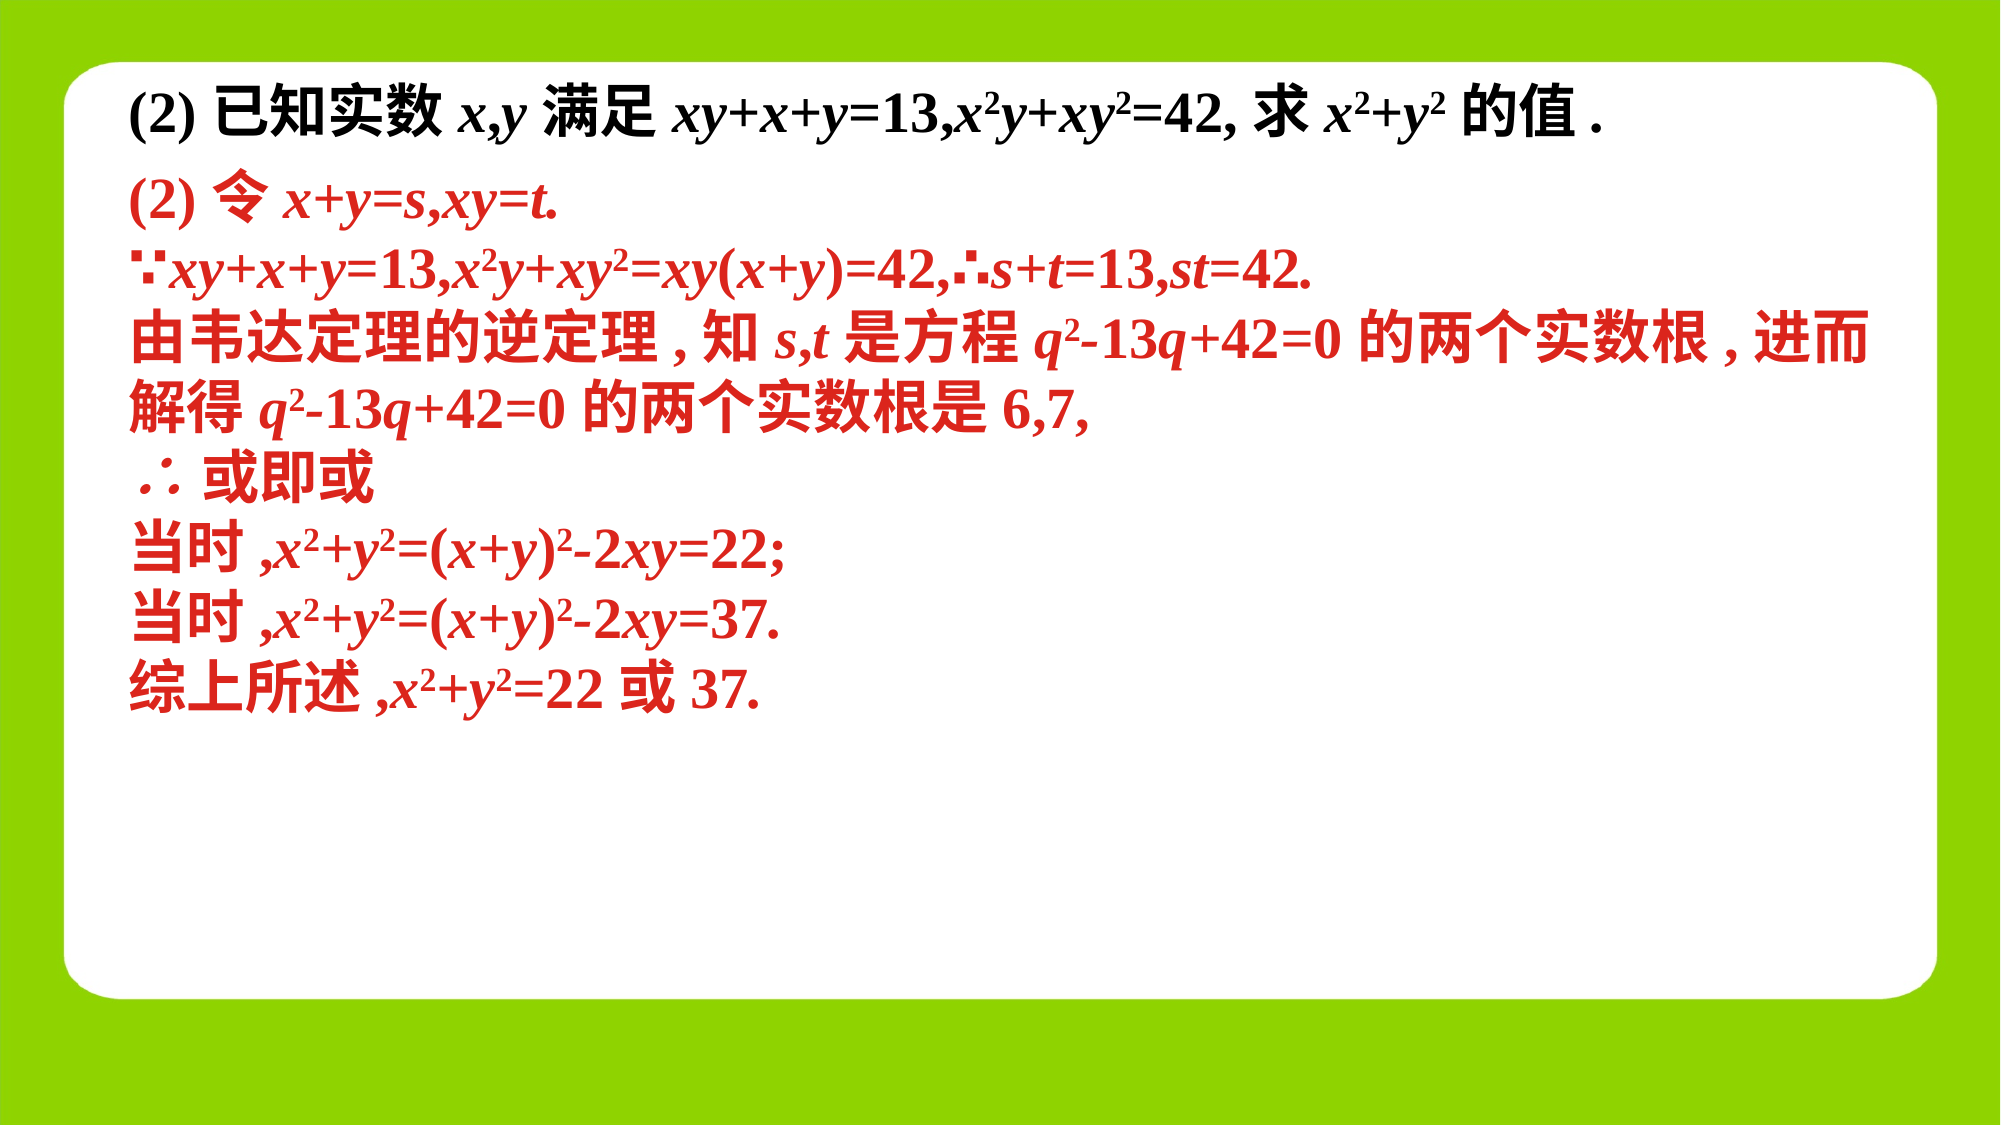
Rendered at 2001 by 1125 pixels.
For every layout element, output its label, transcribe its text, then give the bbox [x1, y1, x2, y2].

picture [0, 0, 2001, 1125]
text_box (2)已知实数x,y满足xy+x+y=13,x2y+xy2=42,求x2+y2的值. [114, 66, 1721, 152]
